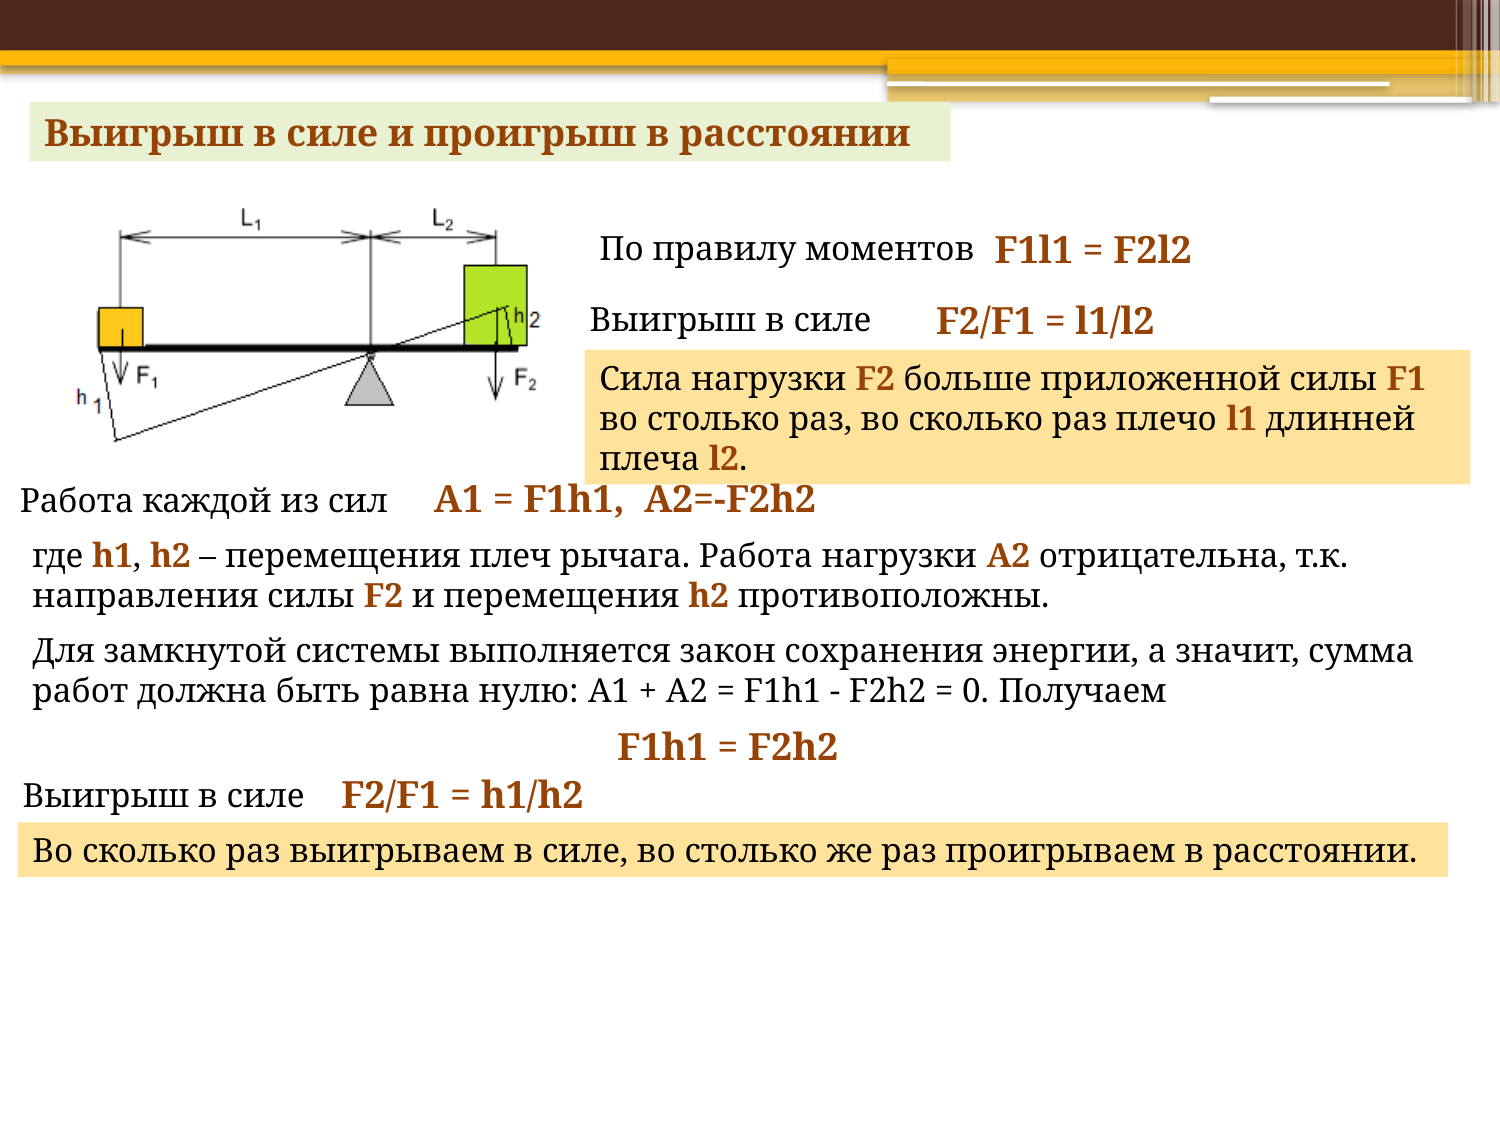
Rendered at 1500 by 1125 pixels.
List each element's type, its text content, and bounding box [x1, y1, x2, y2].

text_box A1 = F1h1, A2=-F2h2 [419, 467, 832, 527]
text_box F1l1 = F2l2 [979, 218, 1208, 279]
text_box Во сколько раз выигрываем в силе, во столько же раз проигрываем в расстоянии. [17, 822, 1449, 877]
text_box Выигрыш в силе и проигрыш в расстоянии [29, 101, 951, 162]
text_box F1h1 = F2h2 [602, 715, 854, 776]
text_box Выигрыш в силе [582, 290, 887, 346]
text_box Для замкнутой системы выполняется закон сохранения энергии, а значит, сумма работ должна быть равна нулю: A1 + A2 = F1h1 - F2h2 = 0. Получаем [17, 621, 1436, 717]
text_box Сила нагрузки F2 больше приложенной силы F1 во столько раз, во сколько раз плечо l1 длинней плеча l2. [584, 349, 1471, 485]
text_box Выигрыш в силе [7, 766, 320, 822]
text_box Работа каждой из сил [5, 471, 404, 527]
text_box F2/F1 = l1/l2 [921, 289, 1170, 349]
picture [64, 195, 575, 450]
text_box где h1, h2 – перемещения плеч рычага. Работа нагрузки A2 отрицательна, т.к. направления силы F2 и перемещения h2 противоположны. [17, 527, 1459, 622]
text_box F2/F1 = h1/h2 [326, 763, 599, 822]
text_box По правилу моментов [584, 219, 979, 275]
